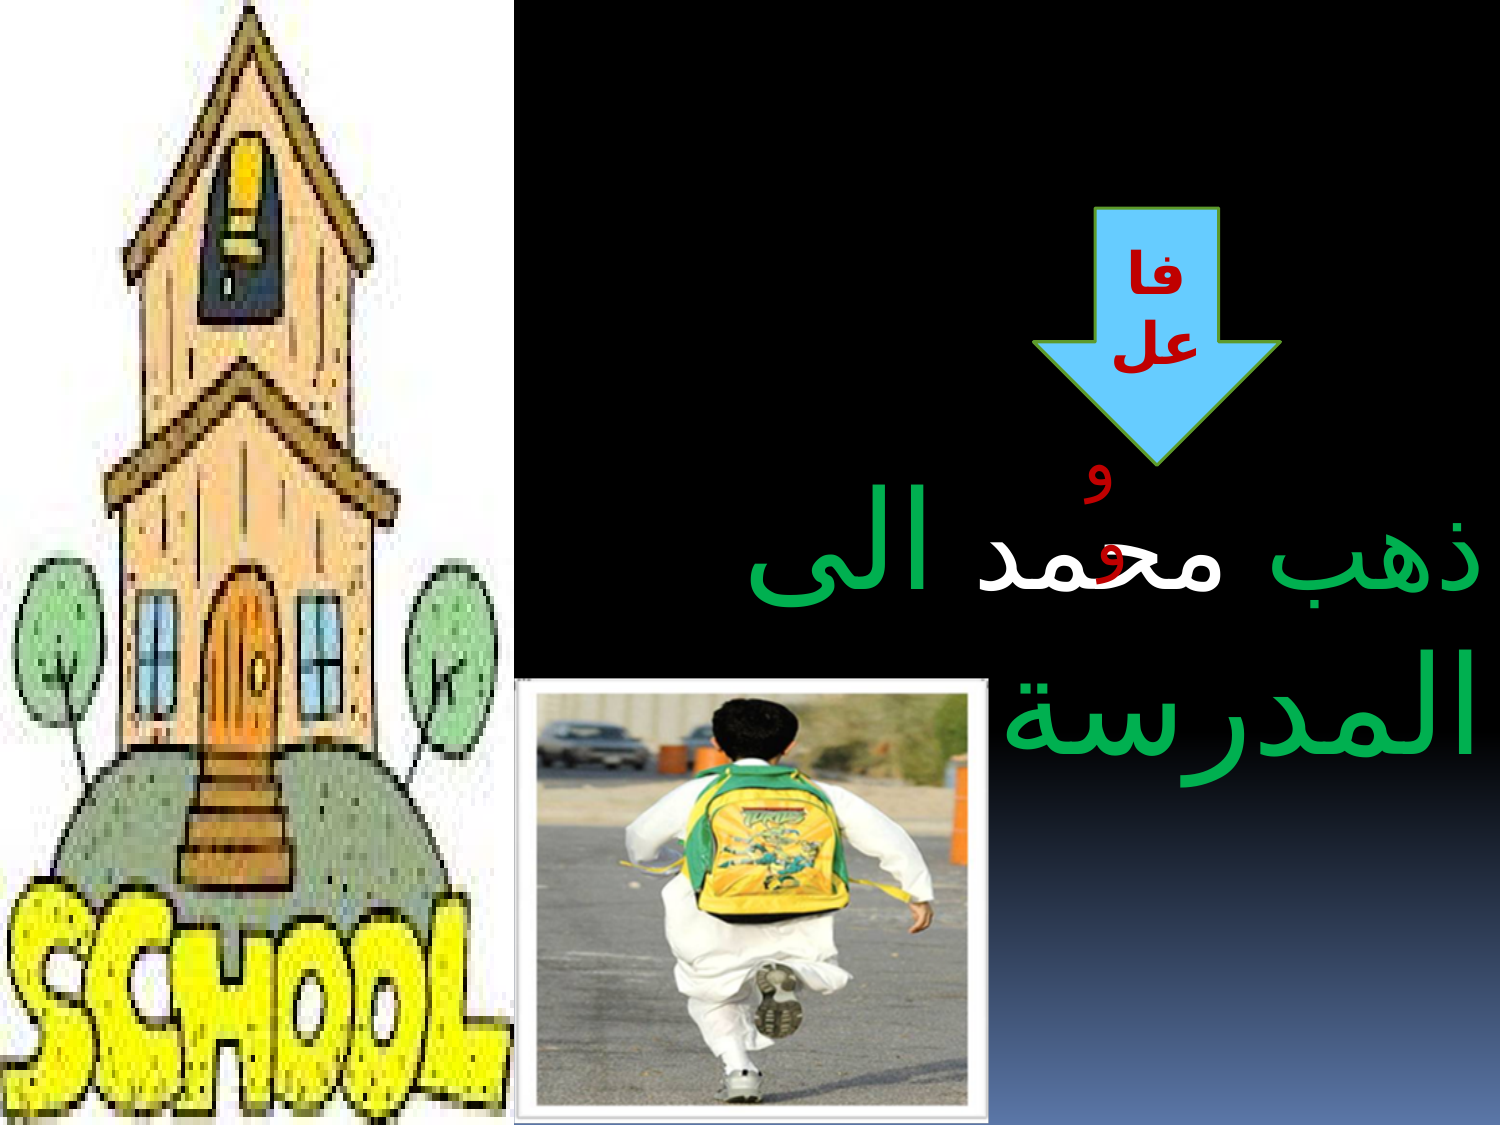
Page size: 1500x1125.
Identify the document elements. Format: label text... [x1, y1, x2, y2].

picture [0, 0, 515, 1125]
text_box وو [1033, 408, 1147, 595]
text_box فاعل [1032, 206, 1282, 467]
text_box ذهب محمد الى المدرسة [526, 444, 1500, 789]
picture [513, 677, 991, 1125]
